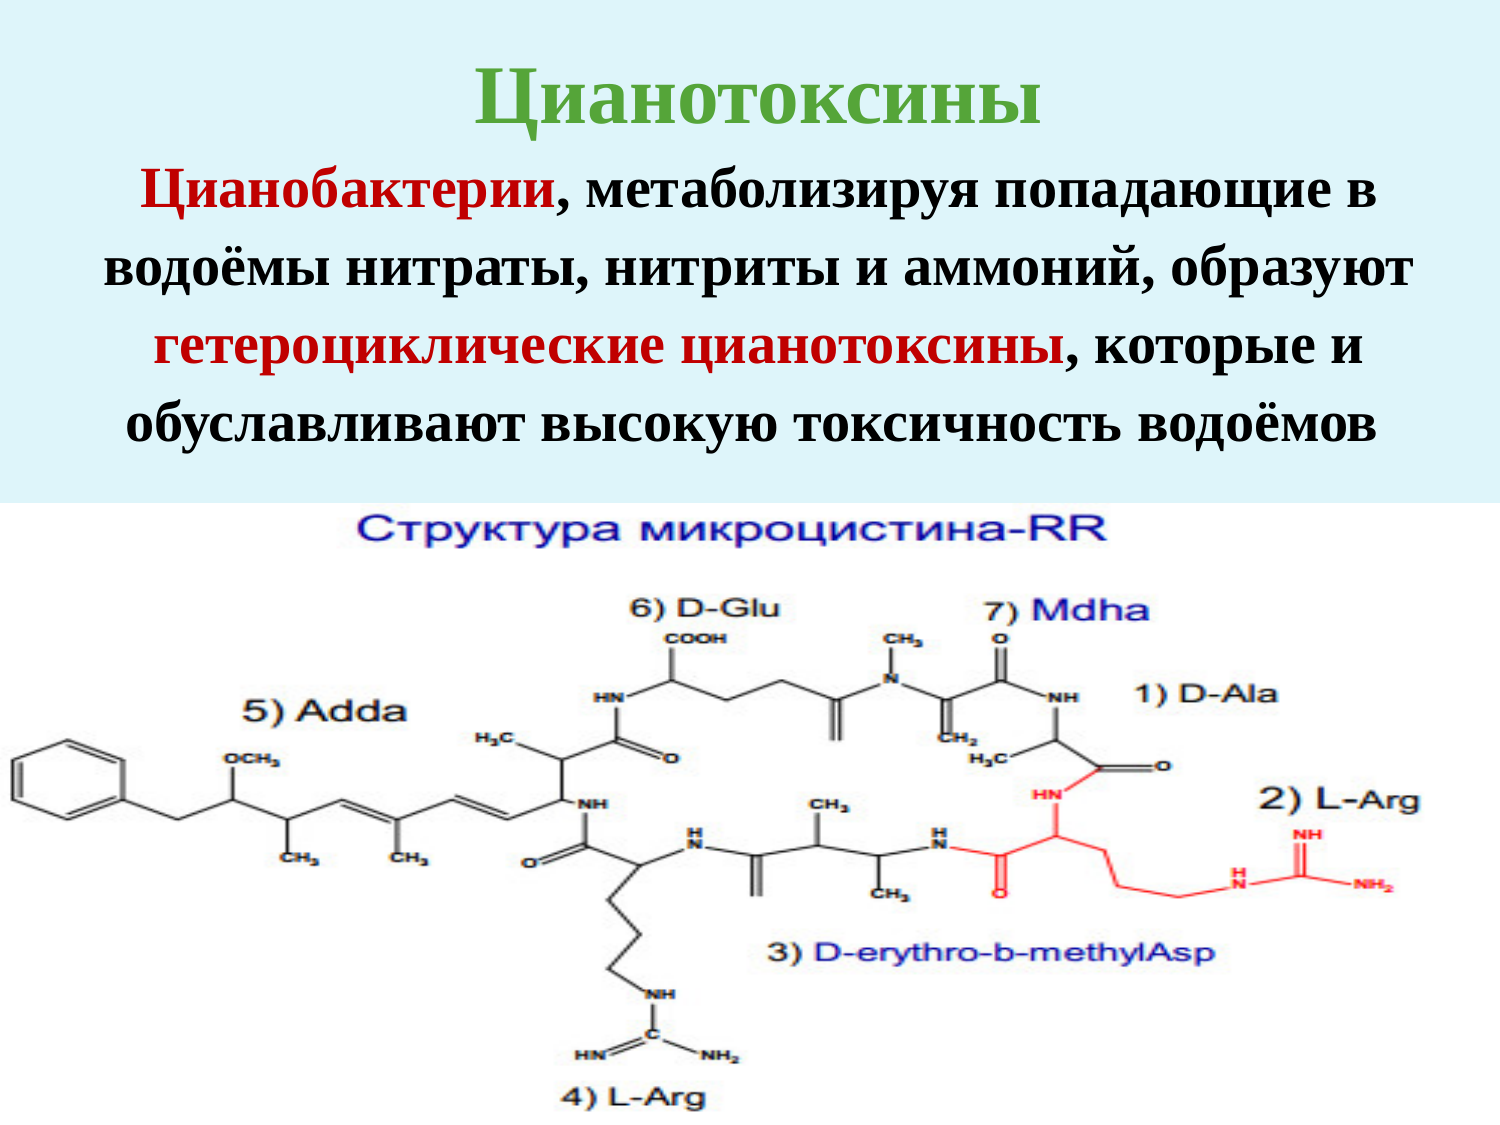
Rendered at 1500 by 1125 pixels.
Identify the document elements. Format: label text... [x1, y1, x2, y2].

list Цианотоксины Цианобактерии, метаболизируя попадающие в водоёмы нитраты, нитриты и аммоний, образуют гетероциклические цианотоксины, которые и обуславливают высокую токсичность водоёмов [0, 0, 1500, 503]
picture [0, 503, 1500, 1125]
